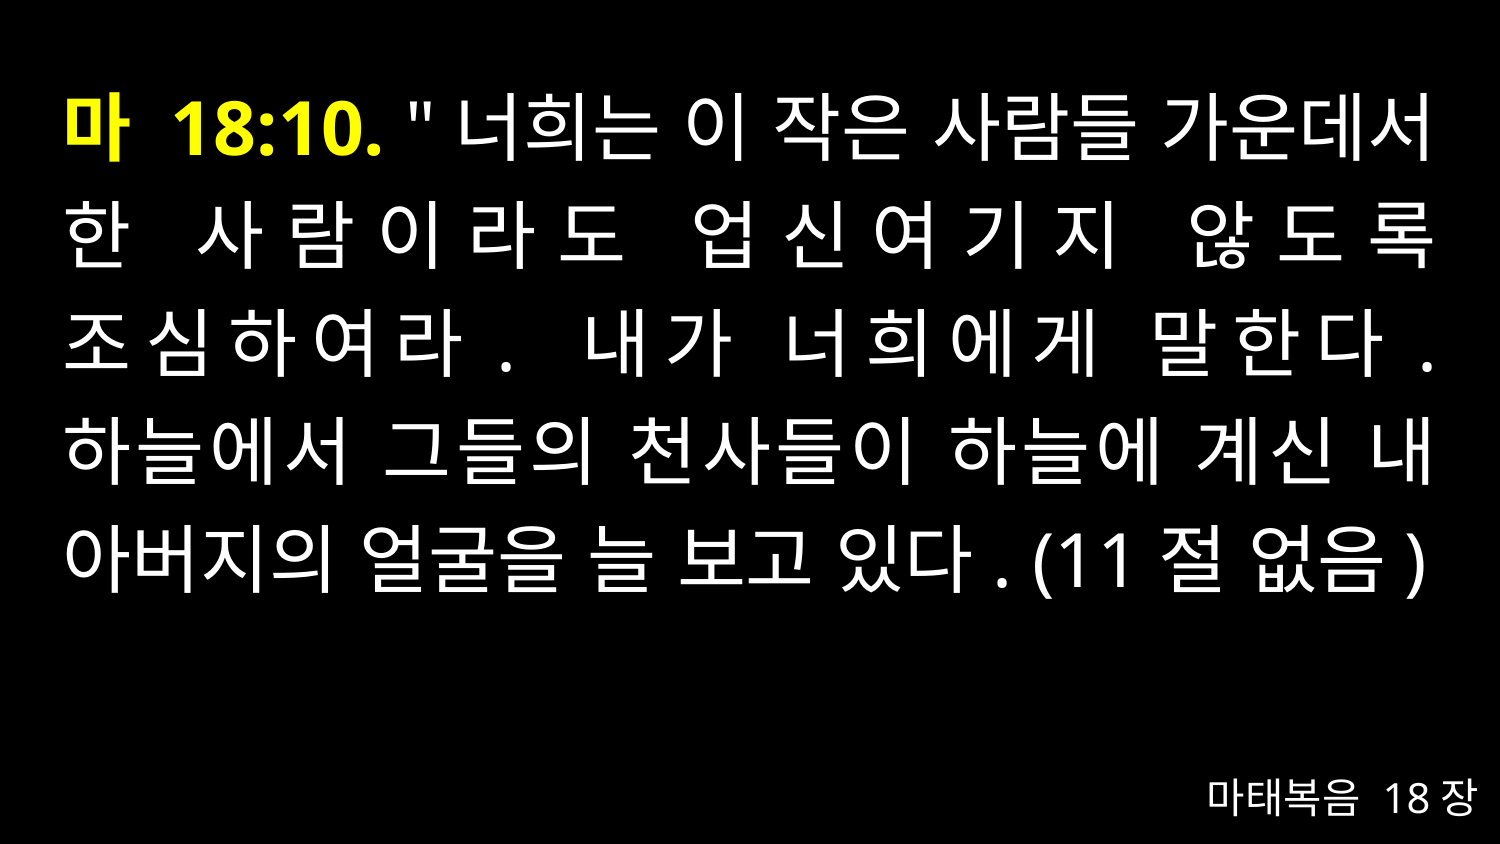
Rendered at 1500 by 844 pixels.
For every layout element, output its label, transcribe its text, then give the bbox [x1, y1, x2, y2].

subtitle 마태복음 18장 [916, 770, 1500, 844]
title 마 18:10. "너희는 이 작은 사람들 가운데서 한 사람이라도 업신여기지 않도록 조심하여라. 내가 너희에게 말한다. 하늘에서 그들의 천사들이 하늘에 계신 내 아버지의 얼굴을 늘 보고 있다. (11절 없음) [0, 0, 1500, 844]
